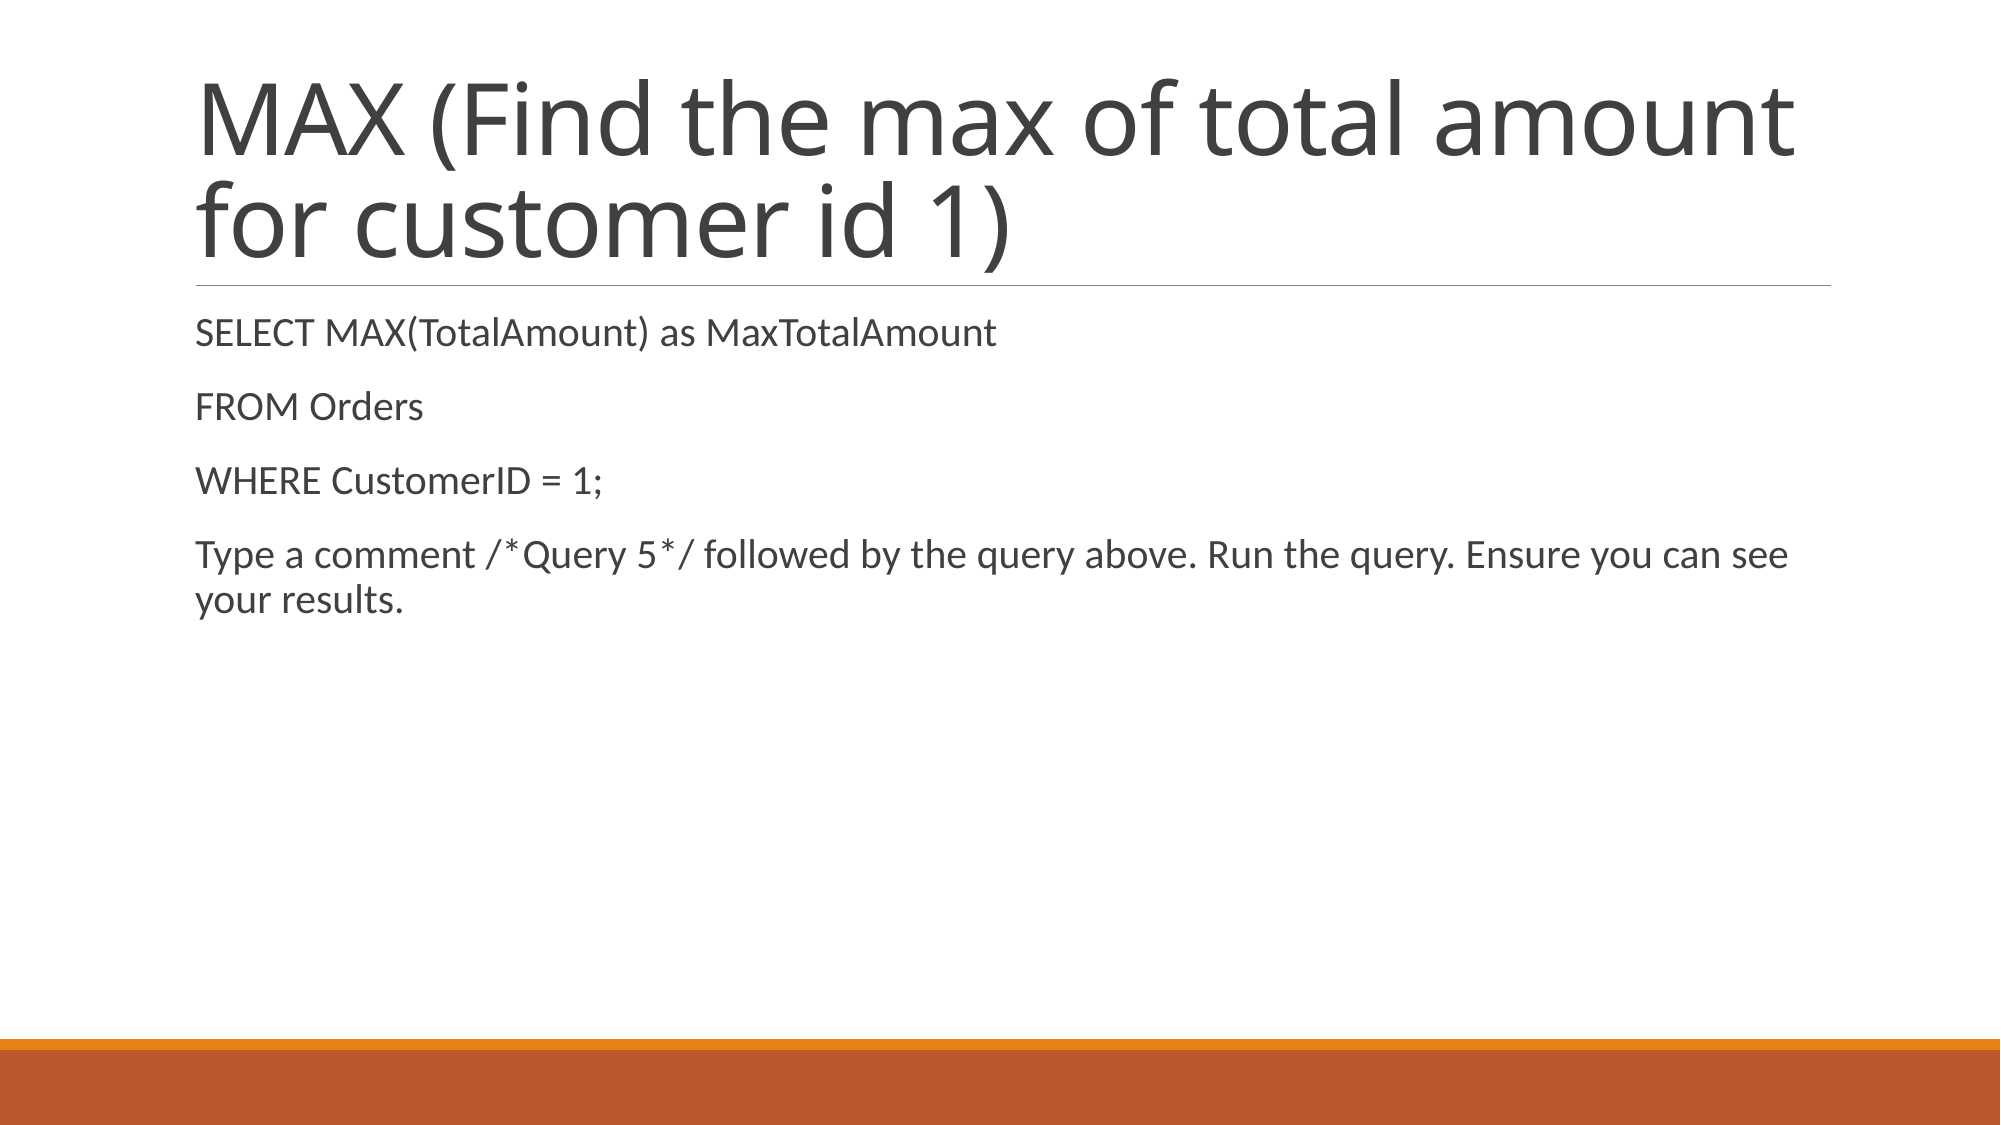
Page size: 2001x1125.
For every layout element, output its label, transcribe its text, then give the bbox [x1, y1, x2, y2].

title MAX (Find the max of total amount for customer id 1) [180, 47, 1830, 285]
list SELECT MAX(TotalAmount) as MaxTotalAmount FROM Orders WHERE CustomerID = 1; Type a comment /*Query 5*/ followed by the query above. Run the query. Ensure you can see your results. [180, 302, 1830, 963]
